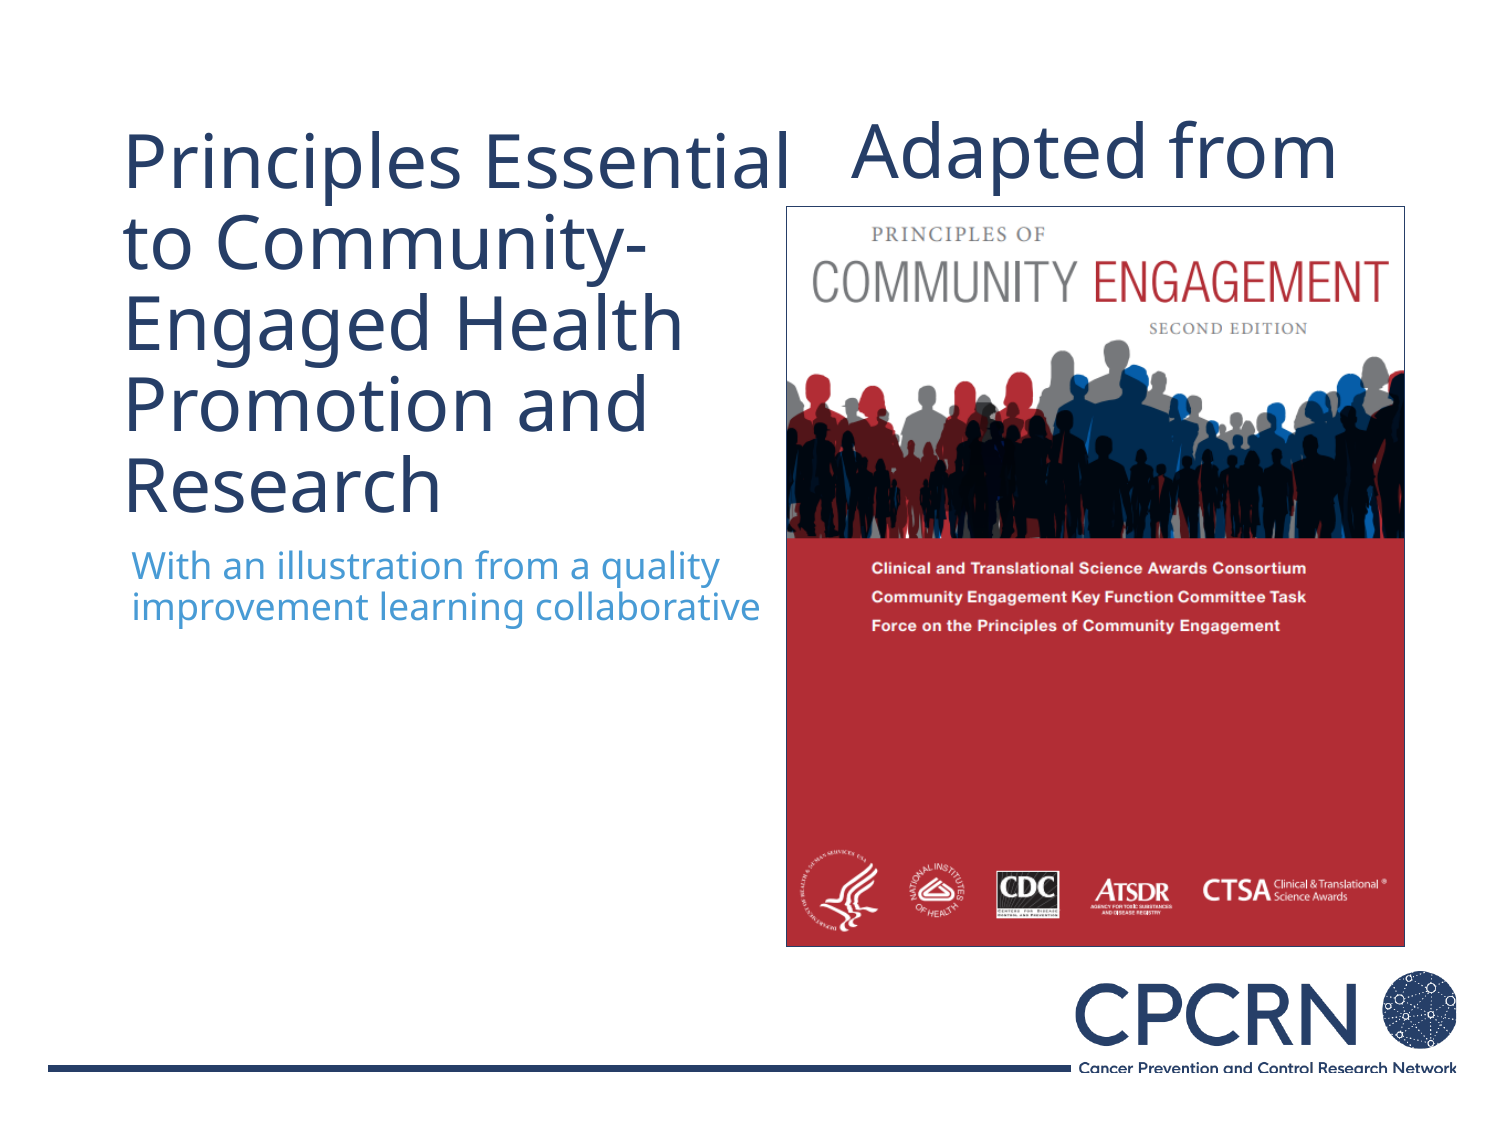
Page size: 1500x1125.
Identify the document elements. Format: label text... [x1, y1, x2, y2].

picture [786, 206, 1405, 947]
list With an illustration from a quality improvement learning collaborative [116, 539, 786, 786]
text_box Adapted from [786, 85, 1405, 203]
title Principles Essential to Community-Engaged Health Promotion and Research [107, 67, 810, 536]
